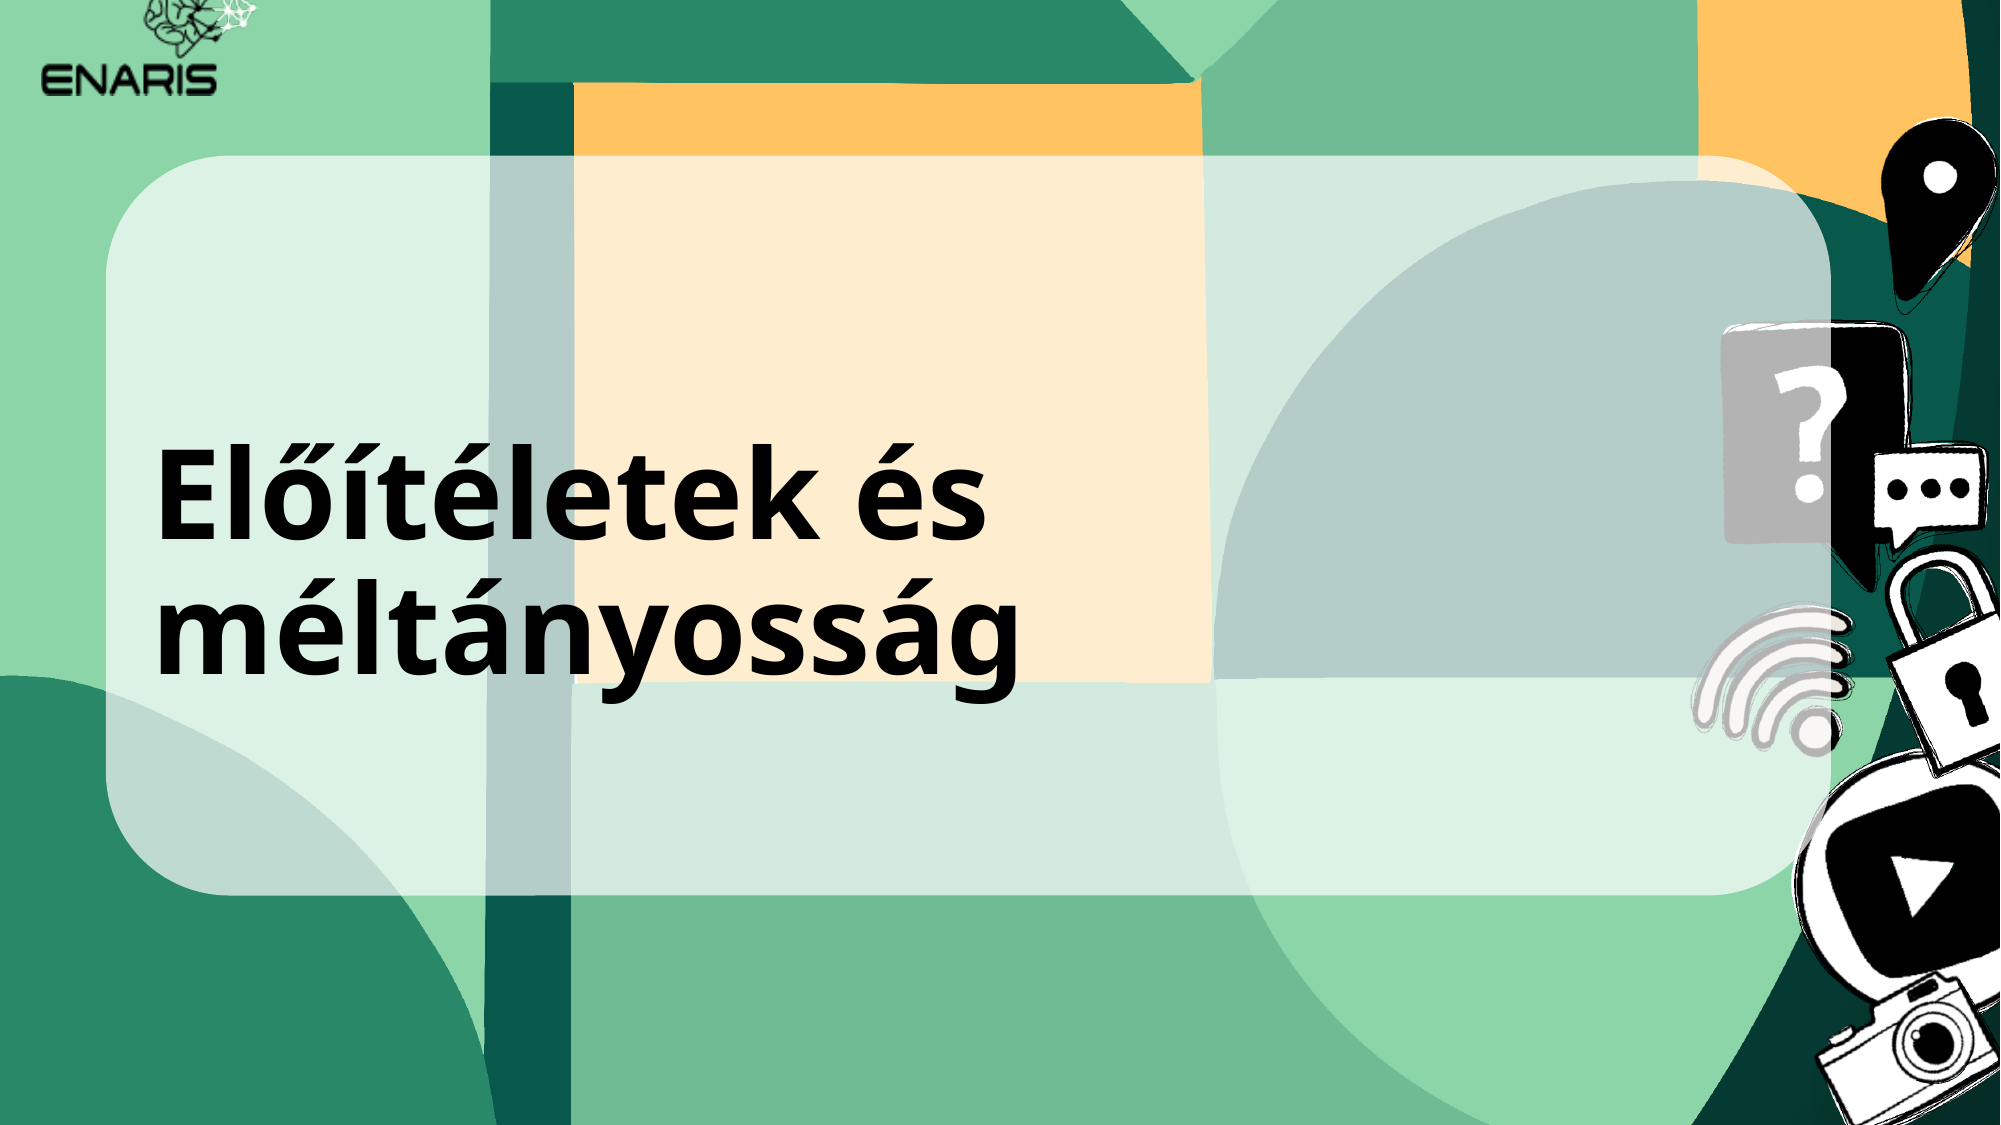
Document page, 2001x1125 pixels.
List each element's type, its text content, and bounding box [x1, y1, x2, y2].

picture [0, 0, 2000, 1125]
title Előítéletek és méltányosság [136, 126, 1719, 710]
